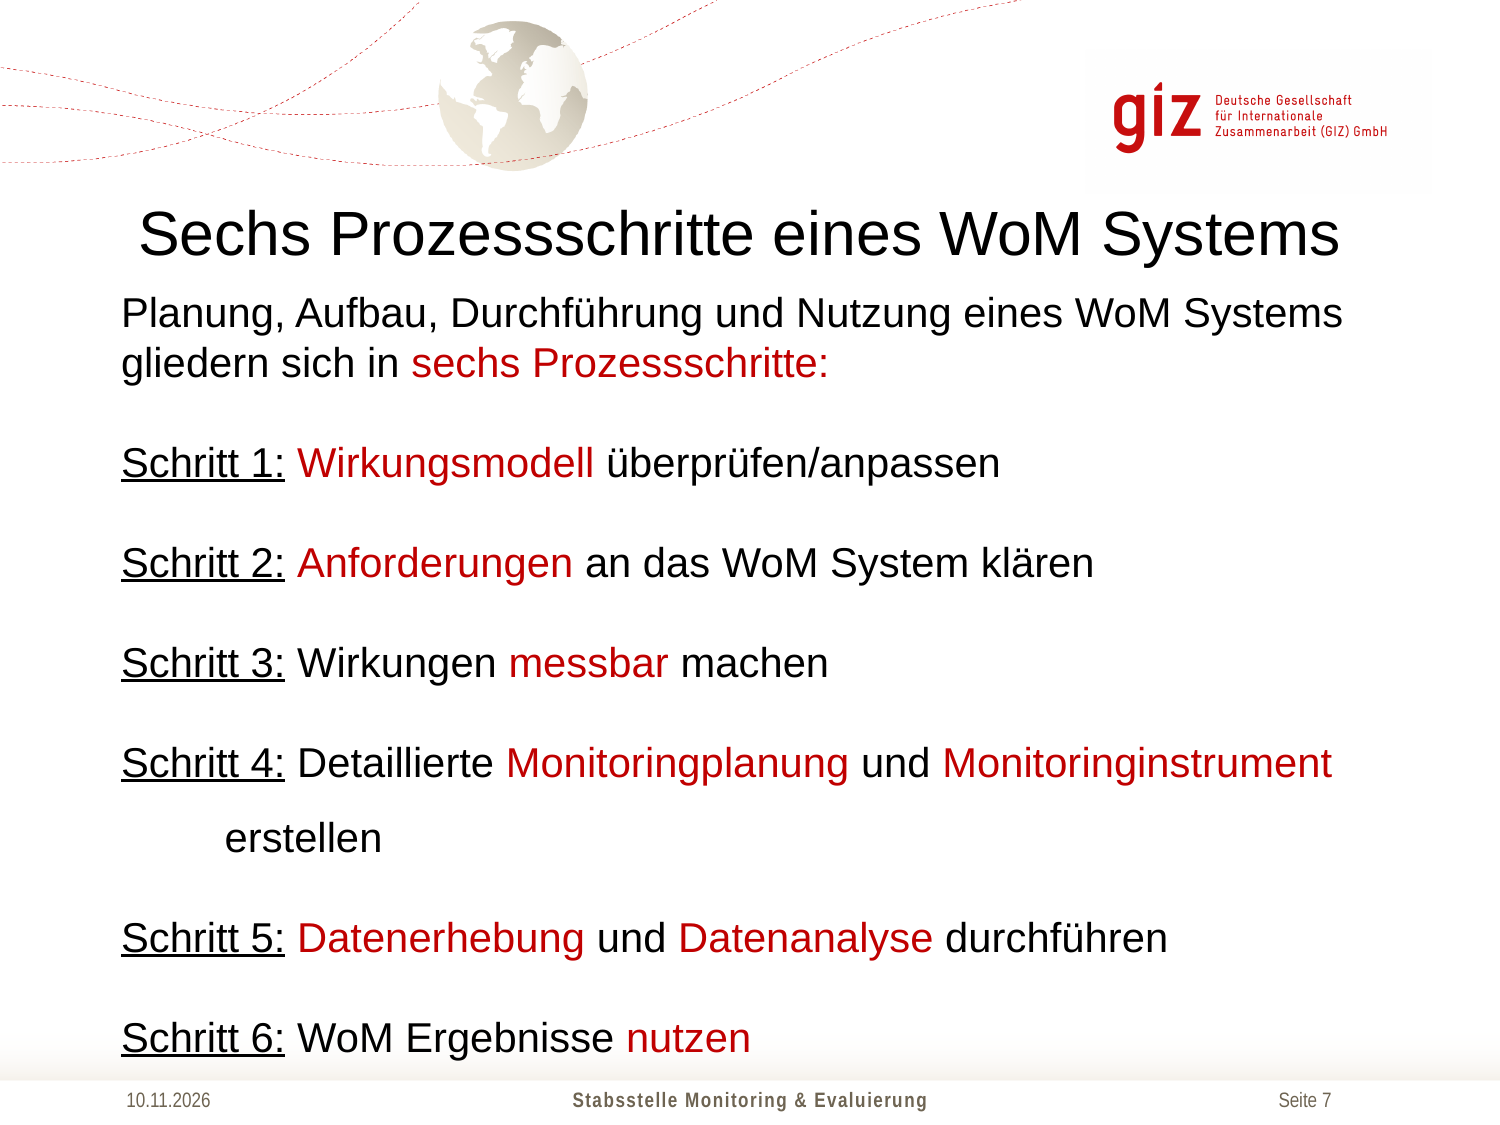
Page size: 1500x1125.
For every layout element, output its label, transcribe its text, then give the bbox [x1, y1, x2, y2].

picture [0, 959, 1500, 1081]
picture [0, 0, 1500, 194]
list Planung, Aufbau, Durchführung und Nutzung eines WoM Systems gliedern sich in sechs Prozessschritte: Schritt 1: Wirkungsmodell überprüfen/anpassen Schritt 2: Anforderungen an das WoM System klären Schritt 3: Wirkungen messbar machen Schritt 4: Detaillierte Monitoringplanung und Monitoringinstrument erstellen Schritt 5: Datenerhebung und Datenanalyse durchführen Schritt 6: WoM Ergebnisse nutzen [105, 277, 1389, 1028]
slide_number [111, 1079, 325, 1121]
title Sechs Prozessschritte eines WoM Systems [101, 185, 1379, 287]
footer Stabsstelle Monitoring & Evaluierung [469, 1079, 1031, 1121]
